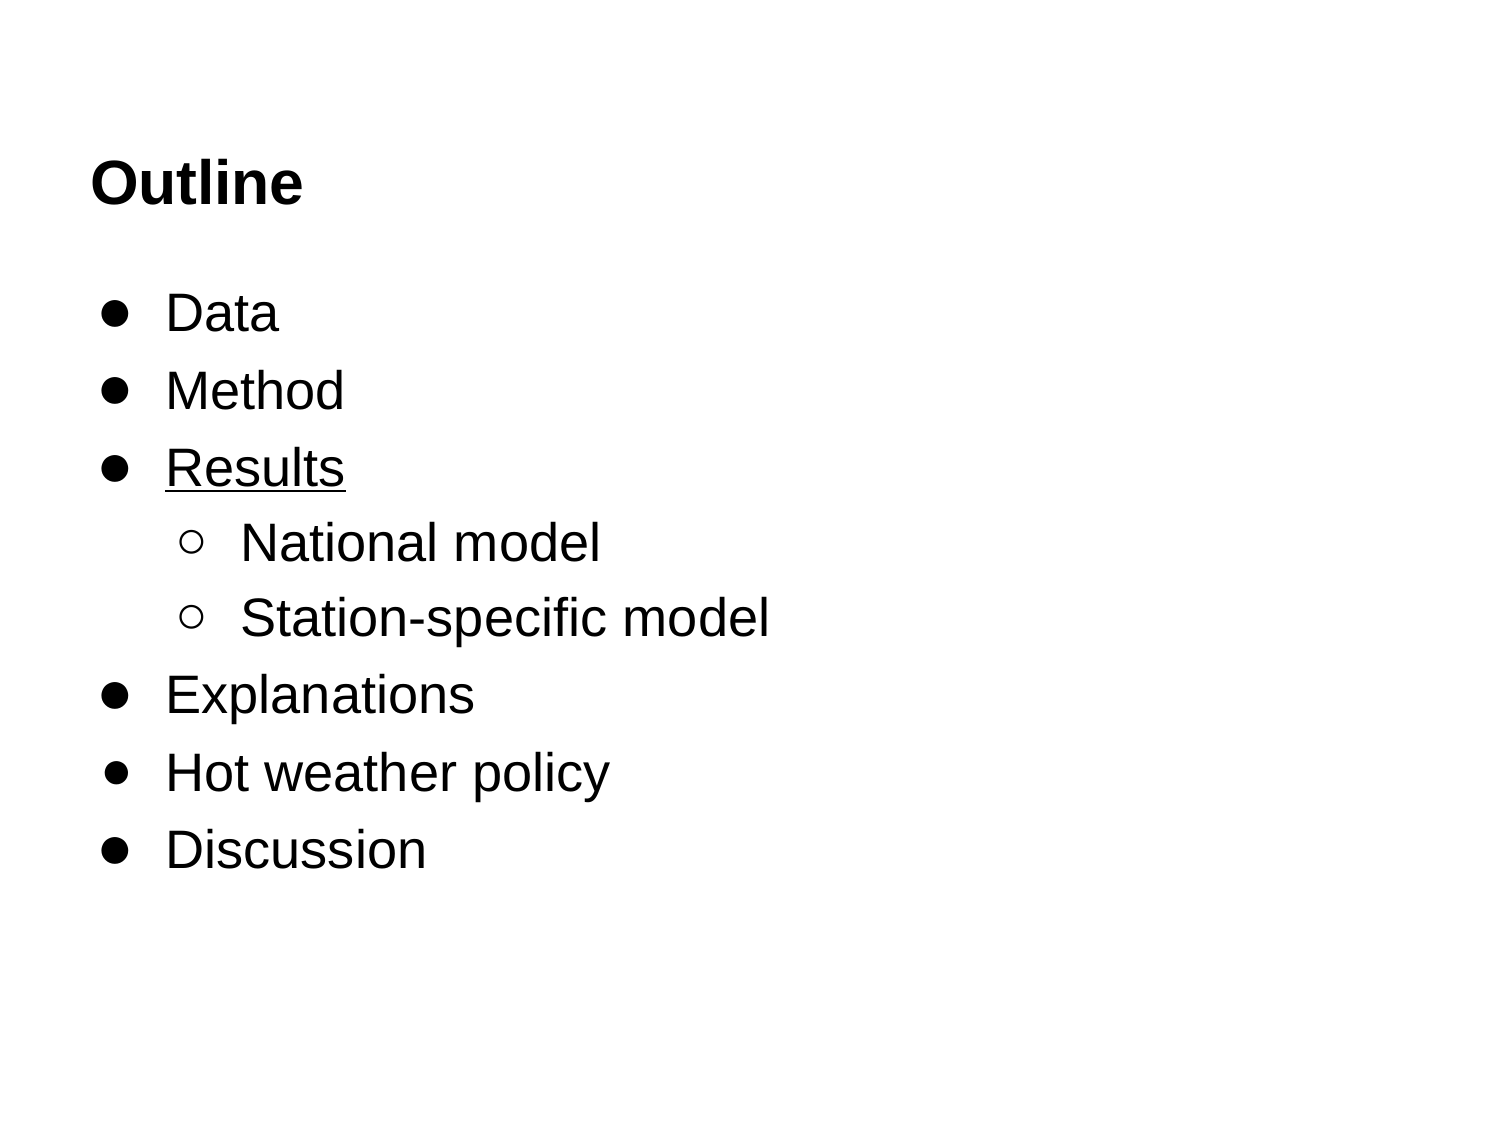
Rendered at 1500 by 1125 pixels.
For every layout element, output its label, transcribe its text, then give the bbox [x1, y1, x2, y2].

title Outline [75, 45, 1425, 233]
list Data Method Results National model Station-specific model Explanations Hot weather policy Discussion [75, 262, 1425, 1078]
